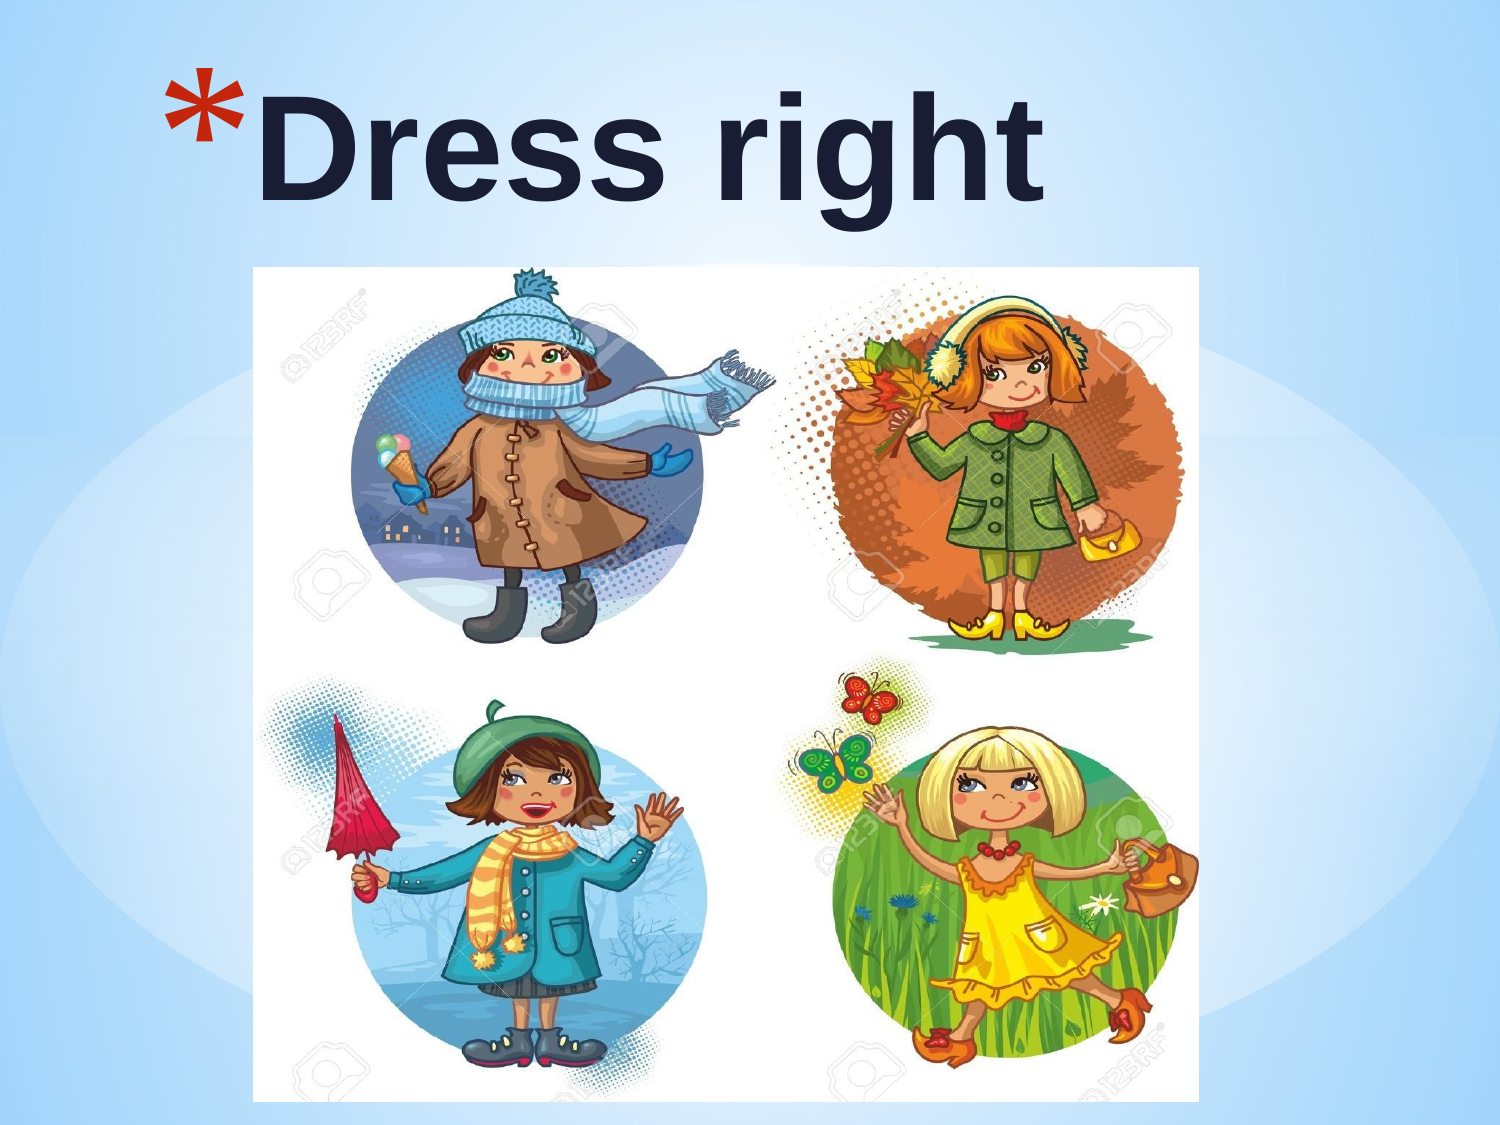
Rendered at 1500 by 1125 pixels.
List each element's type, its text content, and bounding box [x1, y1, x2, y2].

picture [253, 266, 1200, 1102]
title Dress right [112, 42, 1388, 315]
